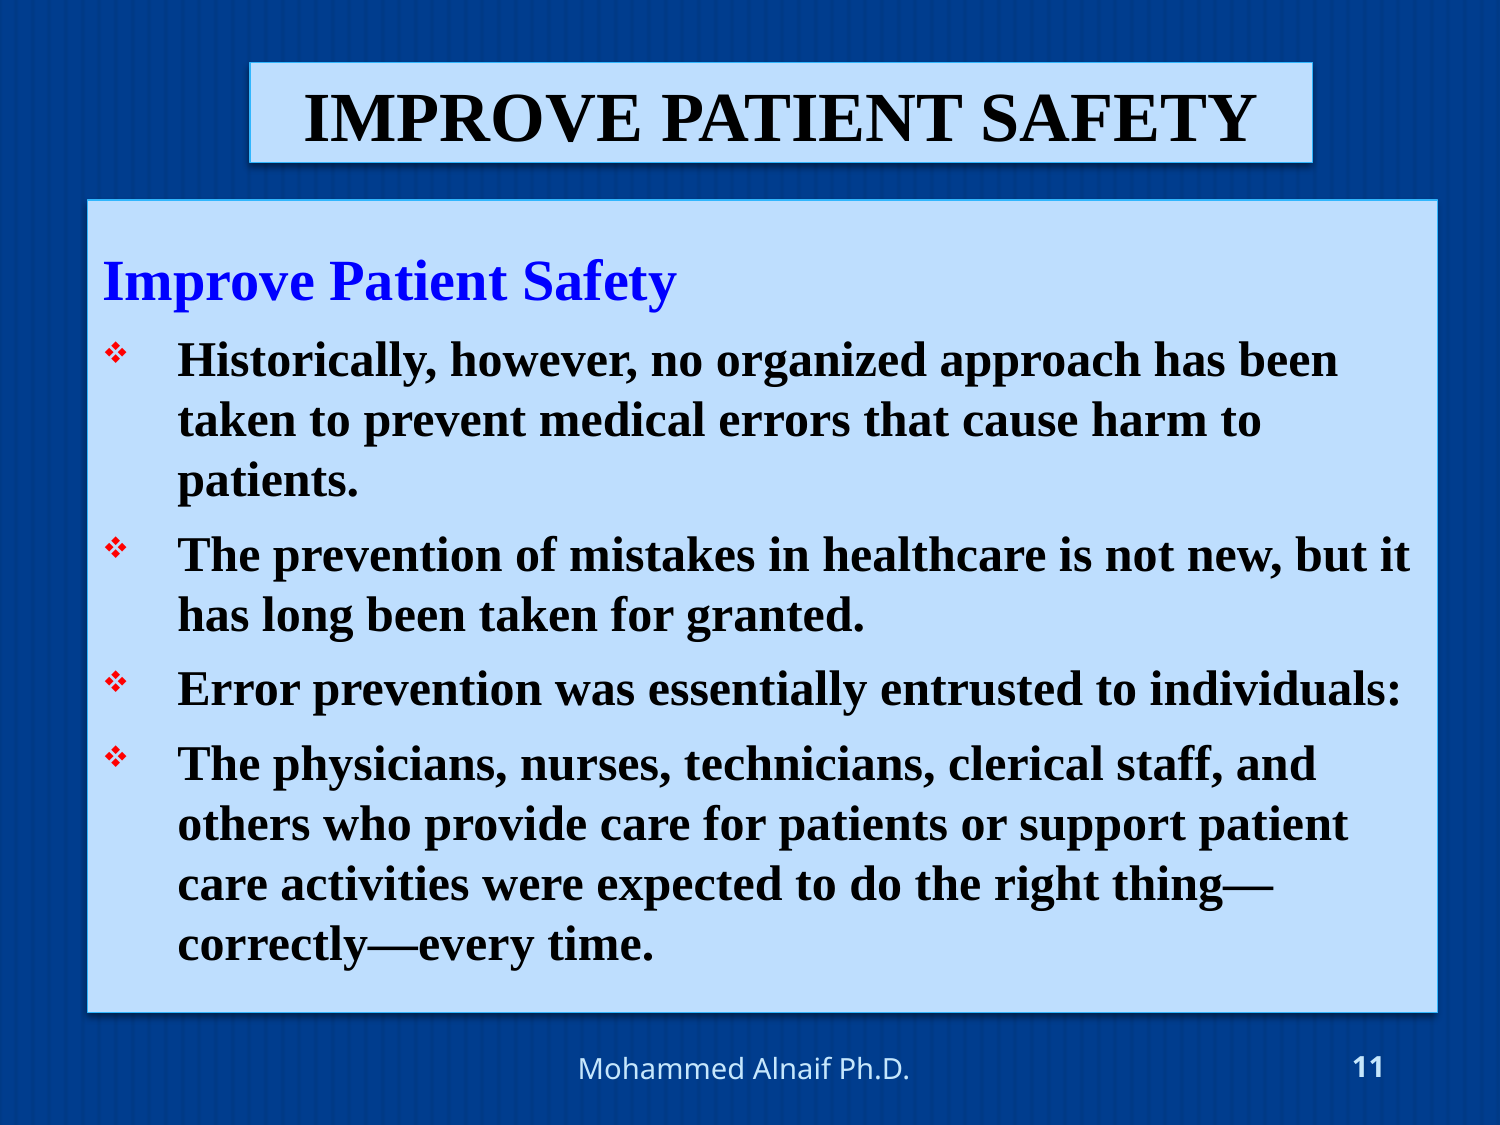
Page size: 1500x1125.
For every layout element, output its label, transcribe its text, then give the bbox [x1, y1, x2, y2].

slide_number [12, 995, 350, 1108]
footer Mohammed Alnaif Ph.D. [525, 1037, 925, 1098]
title improve patient safety [249, 62, 1313, 163]
slide_number 11 [1299, 1037, 1438, 1100]
subtitle Improve Patient Safety Historically, however, no organized approach has been taken to prevent medical errors that cause harm to patients. The prevention of mistakes in healthcare is not new, but it has long been taken for granted. Error prevention was essentially entrusted to individuals: The physicians, nurses, technicians, clerical staff, and others who provide care for patients or support patient care activities were expected to do the right thing—correctly—every time. [87, 199, 1438, 1013]
